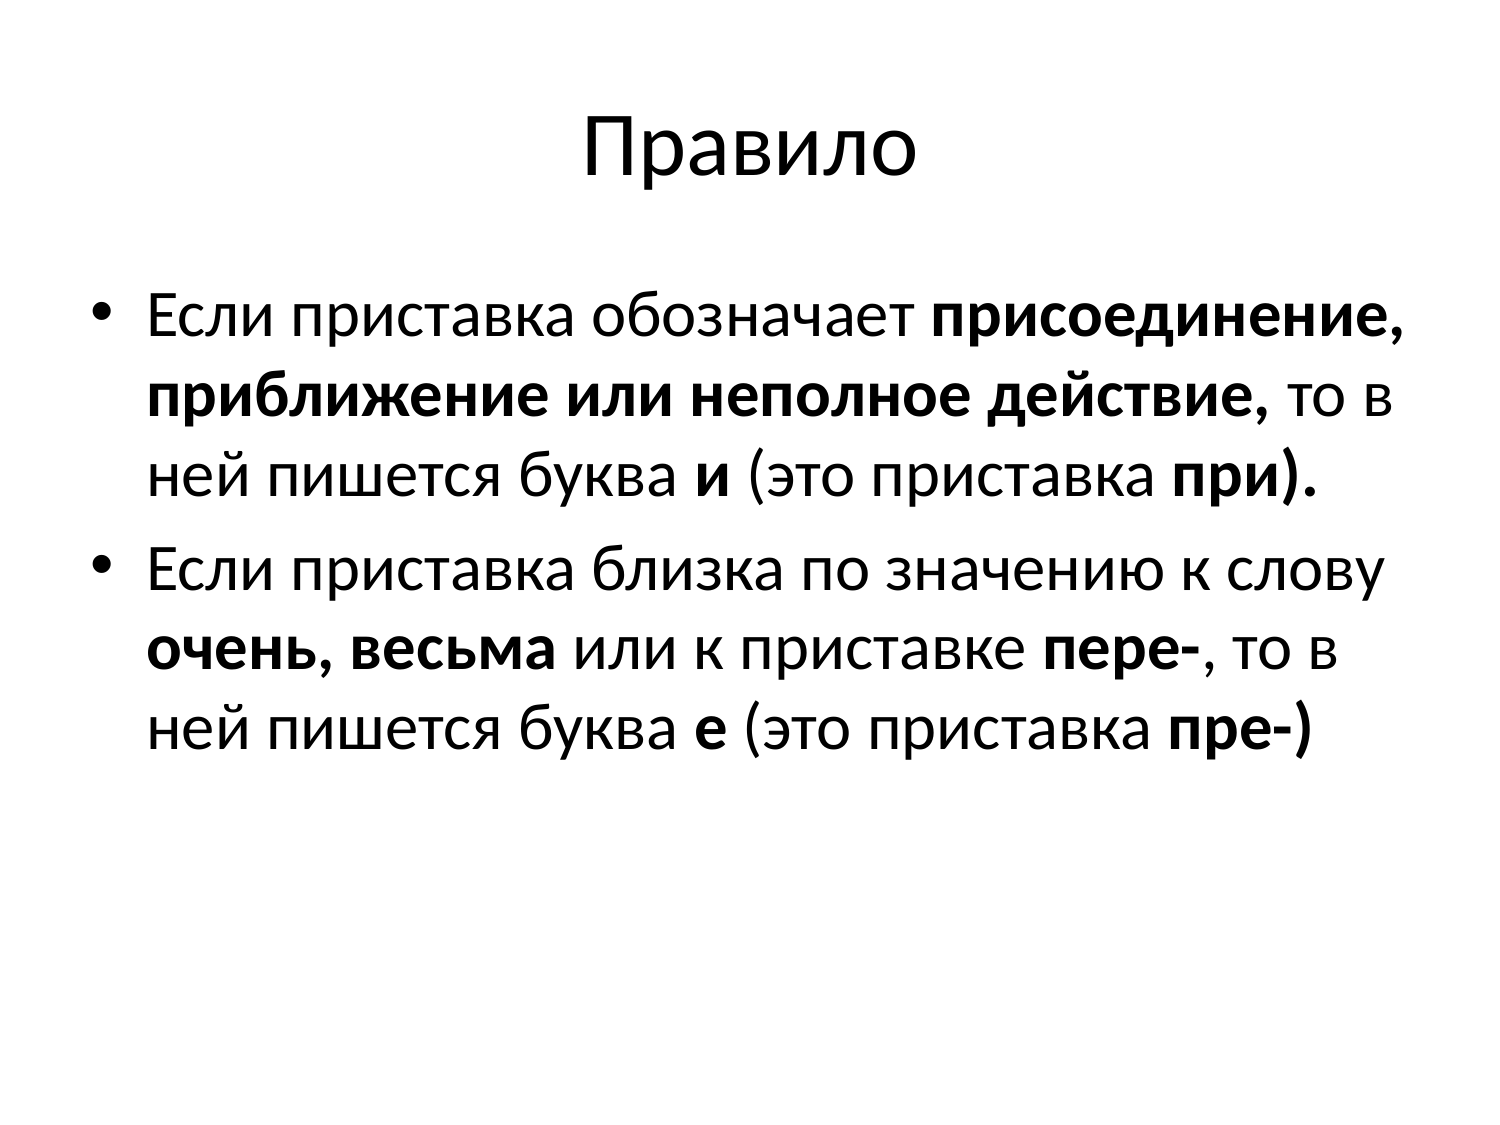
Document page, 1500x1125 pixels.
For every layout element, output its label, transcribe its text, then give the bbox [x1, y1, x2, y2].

title Правило [75, 45, 1425, 233]
list Если приставка обозначает присоединение, приближение или неполное действие, то в ней пишется буква и (это приставка при). Если приставка близка по значению к слову очень, весьма или к приставке пере-, то в ней пишется буква е (это приставка пре-) [75, 262, 1425, 1005]
